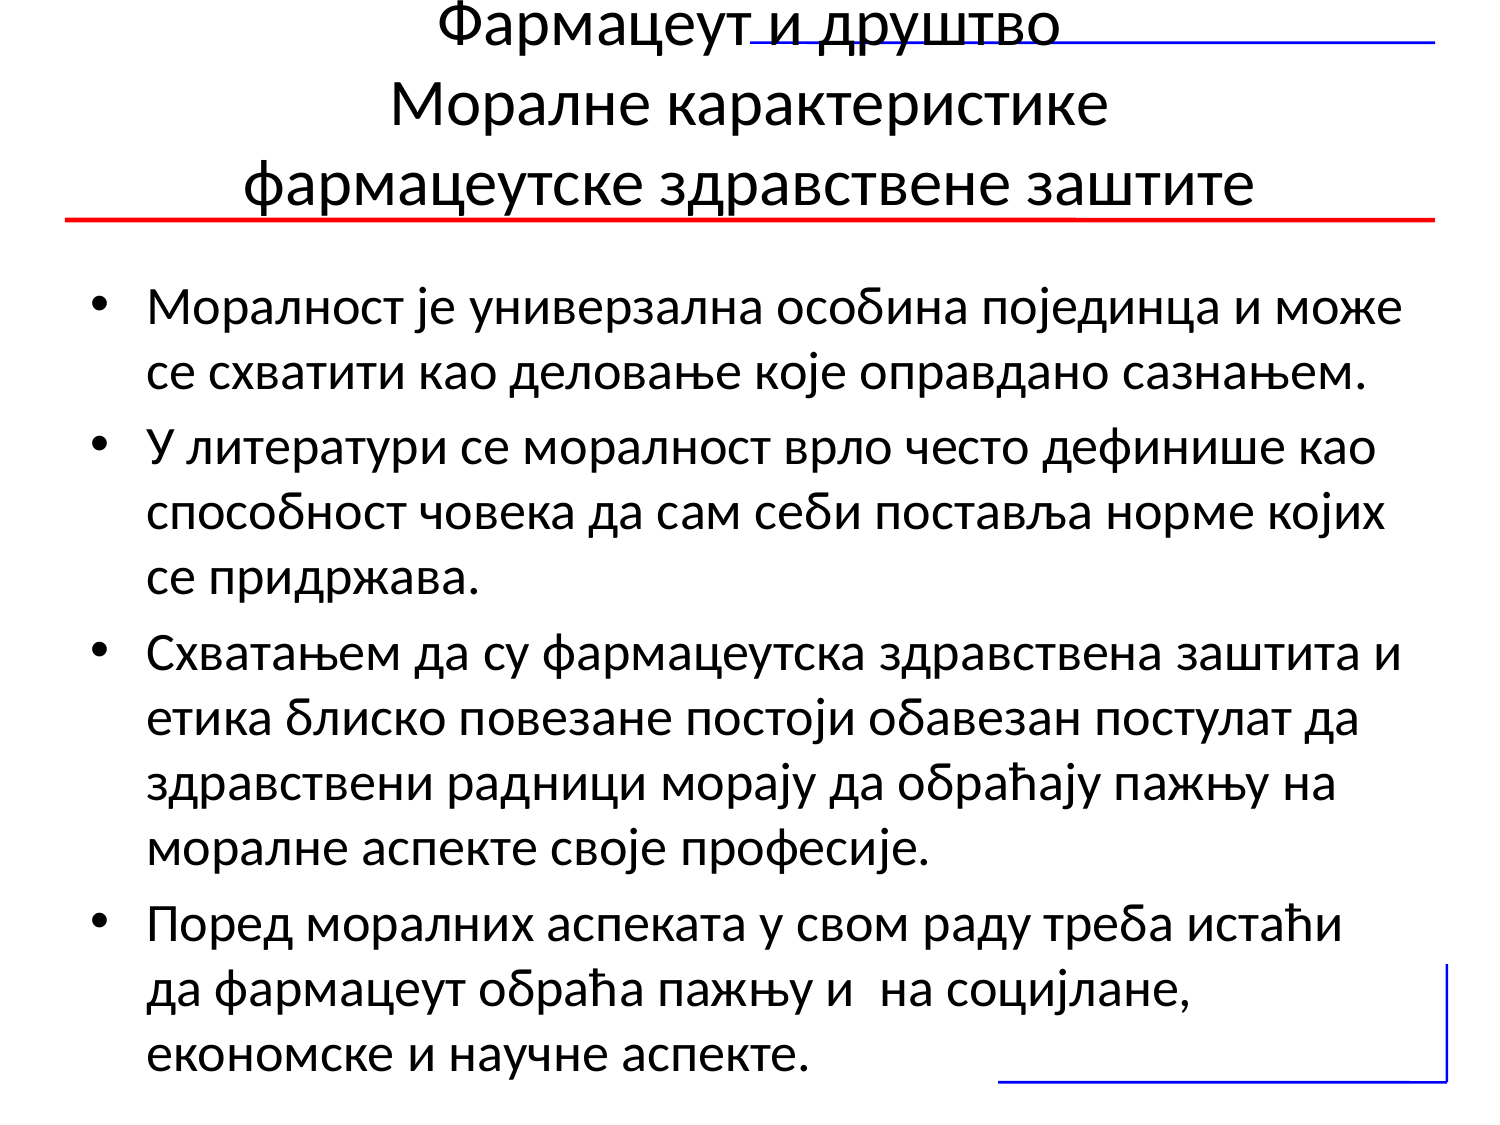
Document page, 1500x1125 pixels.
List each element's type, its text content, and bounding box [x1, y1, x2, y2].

list Моралност је универзална особина појединца и може се схватити као деловање које оправдано сазнањем. У литератури се моралност врло често дефинише као способност човека да сам себи поставља норме којих се придржава. Схватањем да су фармацеутска здравствена заштита и етика блиско повезане постоји обавезан постулат да здравствени радници морају да обраћају пажњу на моралне аспекте своје професије. Поред моралних аспеката у свом раду треба истаћи да фармацеут обраћа пажњу и на социјлане, економске и научне аспекте. [75, 262, 1425, 1005]
title Фармацеут и друштво Моралне карактеристике фармацеутске здравствене заштите [75, 45, 1425, 233]
